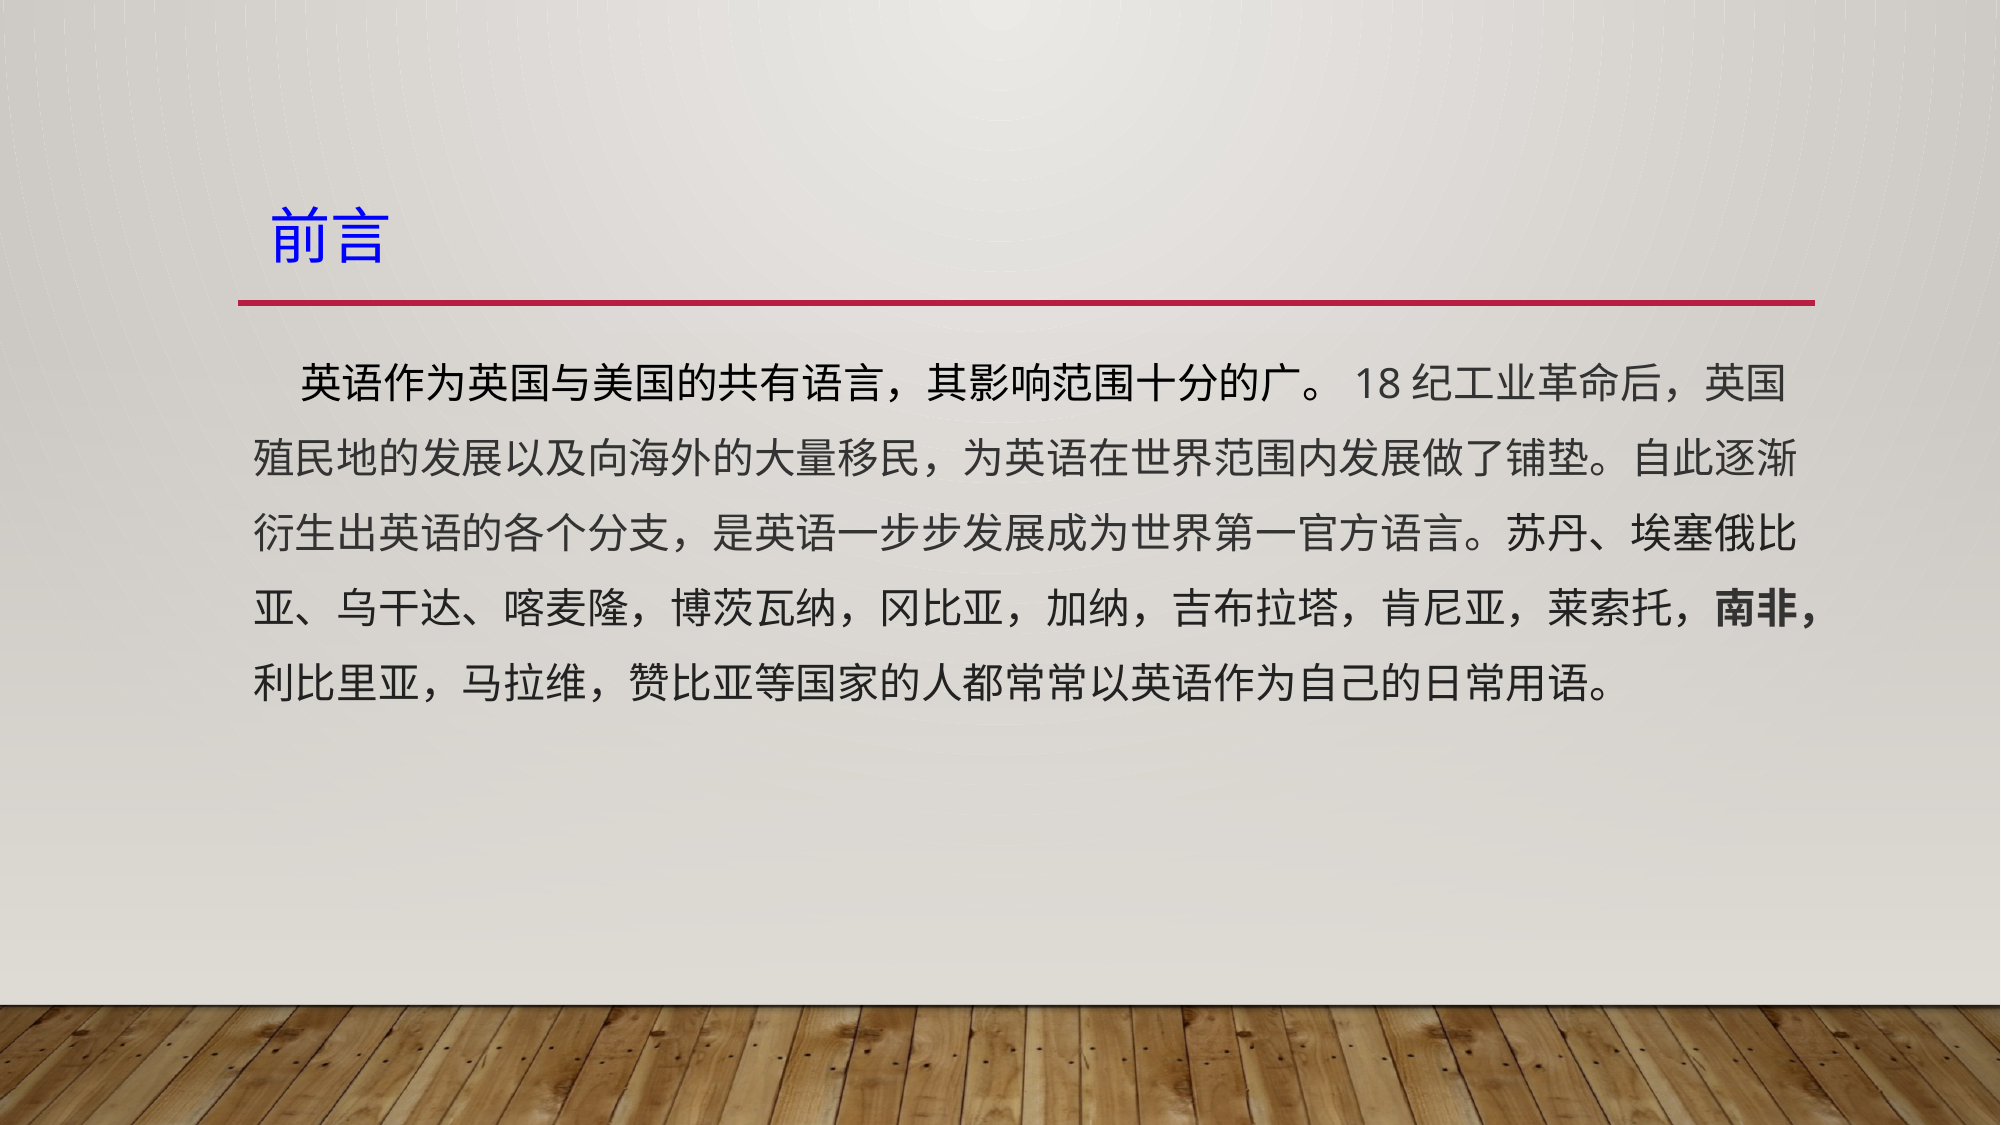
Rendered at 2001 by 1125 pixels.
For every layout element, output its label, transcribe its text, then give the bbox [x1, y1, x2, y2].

list 英语作为英国与美国的共有语言，其影响范围十分的广。18纪工业革命后，英国殖民地的发展以及向海外的大量移民，为英语在世界范围内发展做了铺垫。自此逐渐衍生出英语的各个分支，是英语一步步发展成为世界第一官方语言。苏丹、埃塞俄比亚、乌干达、喀麦隆，博茨瓦纳，冈比亚，加纳，吉布拉塔，肯尼亚，莱索托，南非，利比里亚，马拉维，赞比亚等国家的人都常常以英语作为自己的日常用语。 [238, 323, 1814, 742]
title 前言 [254, 198, 1441, 280]
picture [0, 1005, 2000, 1125]
